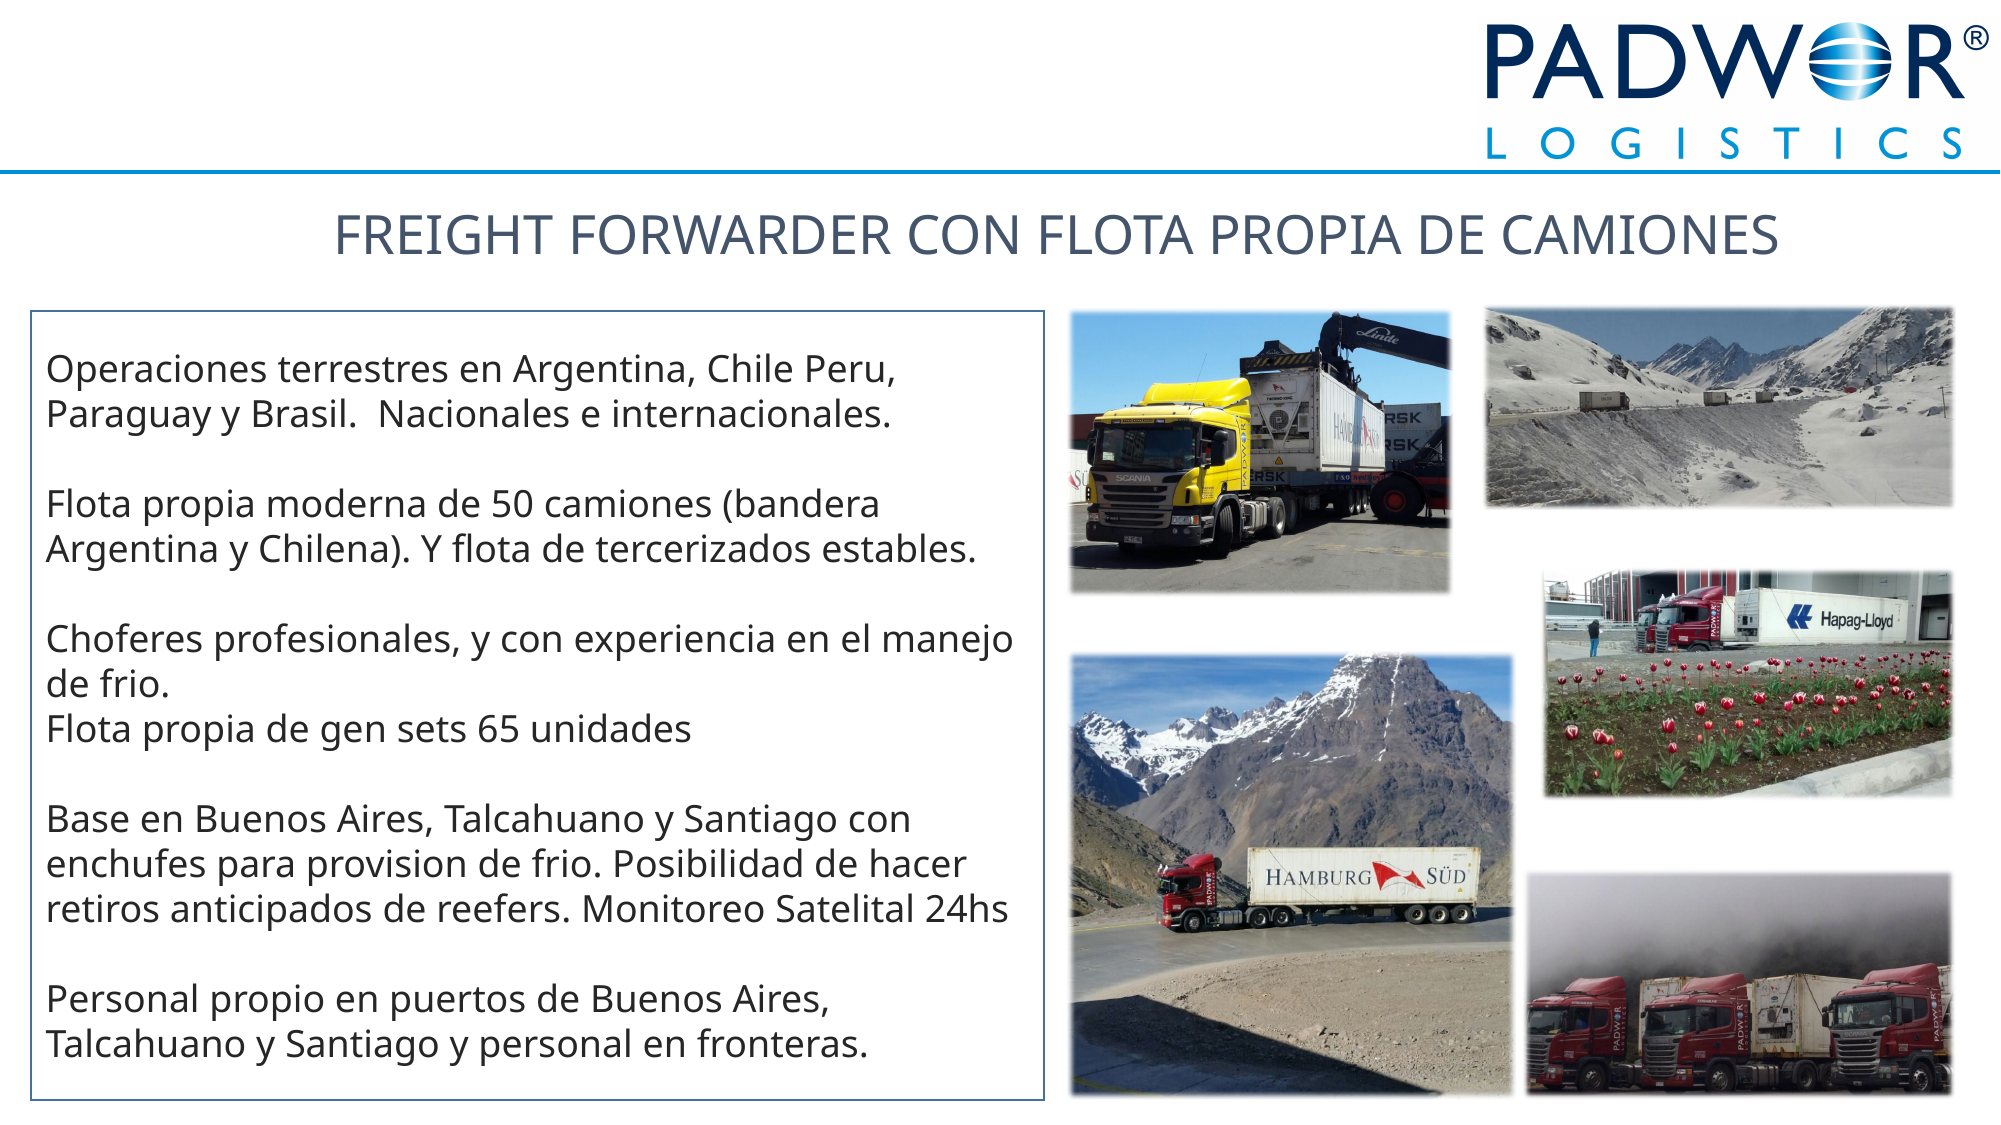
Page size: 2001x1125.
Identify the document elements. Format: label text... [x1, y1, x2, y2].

text_box Operaciones terrestres en Argentina, Chile Peru, Paraguay y Brasil. Nacionales e internacionales. Flota propia moderna de 50 camiones (bandera Argentina y Chilena). Y flota de tercerizados estables. Choferes profesionales, y con experiencia en el manejo de frio. Flota propia de gen sets 65 unidades Base en Buenos Aires, Talcahuano y Santiago con enchufes para provision de frio. Posibilidad de hacer retiros anticipados de reefers. Monitoreo Satelital 24hs Personal propio en puertos de Buenos Aires, Talcahuano y Santiago y personal en fronteras. [30, 310, 1045, 1101]
picture [1477, 15, 2000, 169]
title FREIGHT FORWARDER CON FLOTA PROPIA DE CAMIONES [195, 176, 1921, 298]
picture [1066, 307, 1454, 598]
picture [1522, 868, 1956, 1100]
picture [1482, 304, 1956, 510]
picture [1066, 650, 1517, 1100]
picture [1540, 567, 1956, 801]
